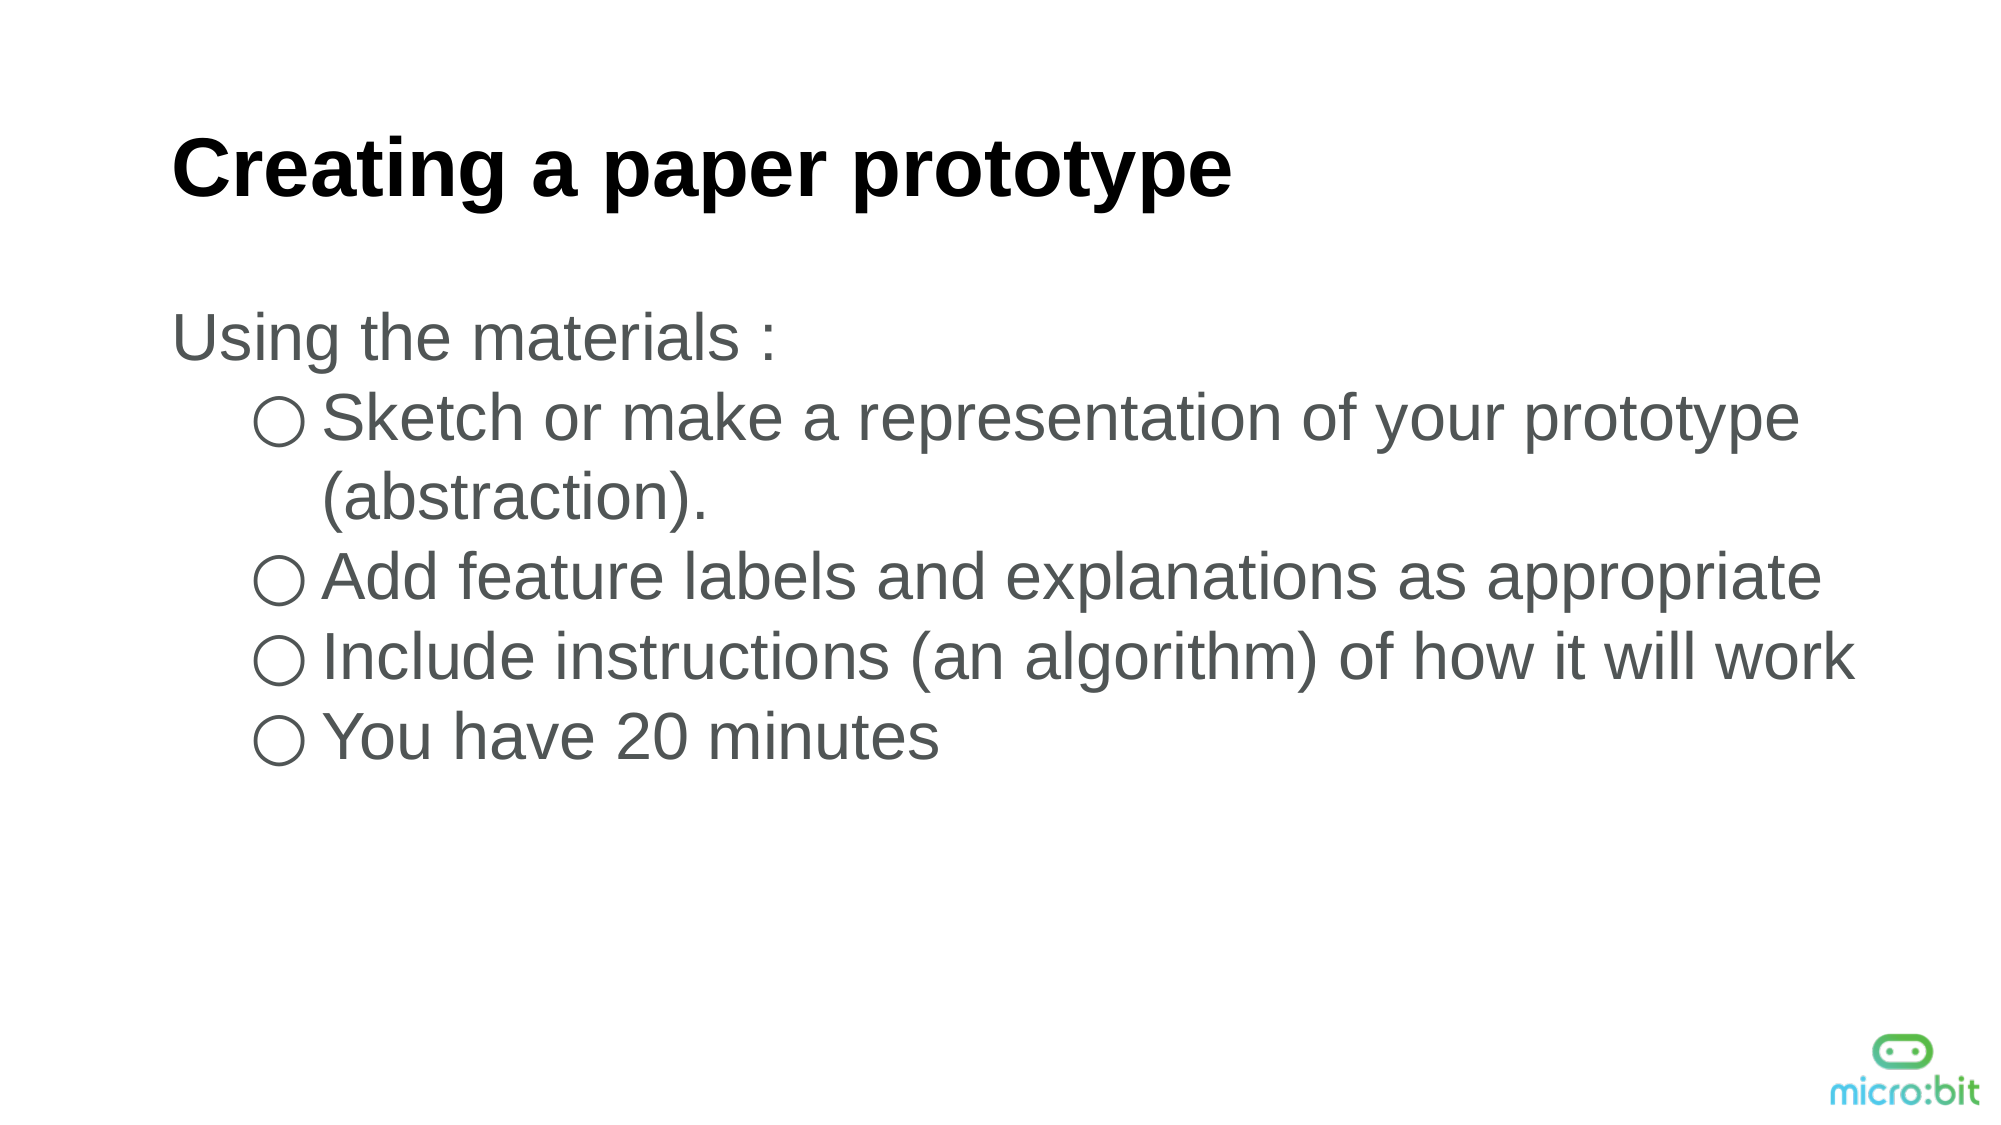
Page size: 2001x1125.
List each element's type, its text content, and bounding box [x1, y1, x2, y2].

picture [1830, 1029, 1980, 1106]
text_box Creating a paper prototype Using the materials : Sketch or make a representation of your prototype (abstraction). Add feature labels and explanations as appropriate Include instructions (an algorithm) of how it will work You have 20 minutes [156, 105, 1909, 929]
